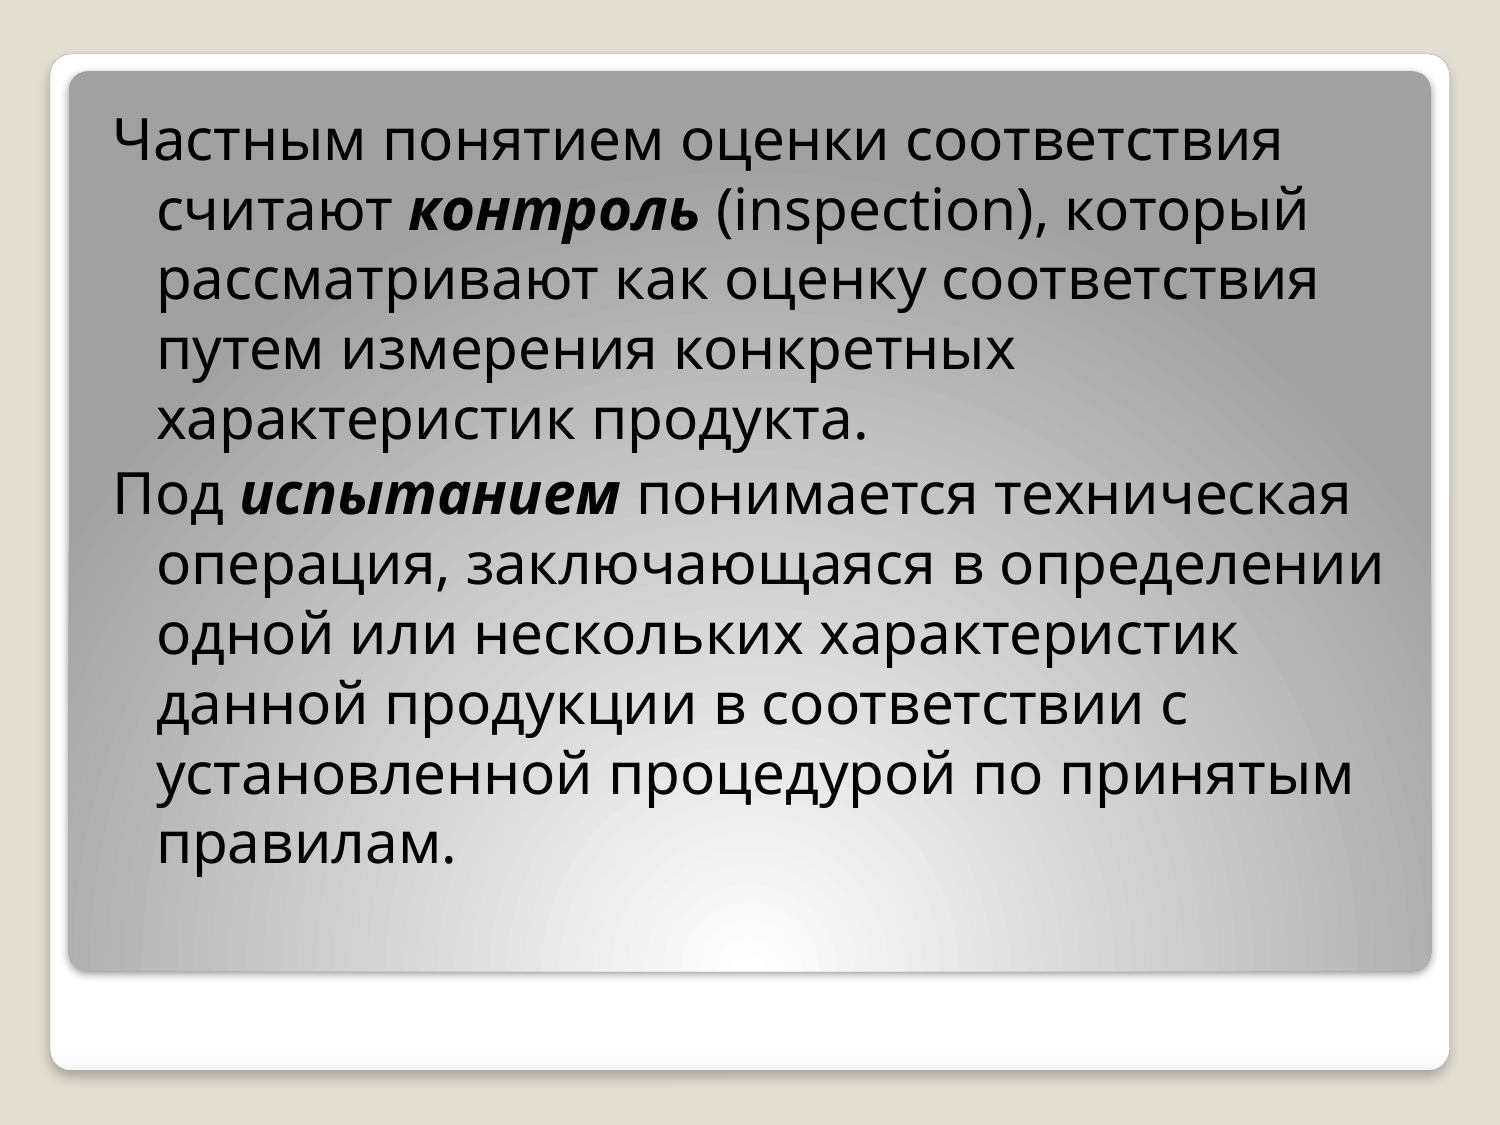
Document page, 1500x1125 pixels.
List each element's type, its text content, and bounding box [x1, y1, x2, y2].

list Частным понятием оценки соответствия считают контроль (inspection), который рассматривают как оценку соответствия путем измерения конкретных характеристик продукта. Под испытанием понимается техническая операция, заключающаяся в определении одной или нескольких характеристик данной продукции в соответствии с установленной процедурой по принятым правилам. [82, 86, 1425, 963]
